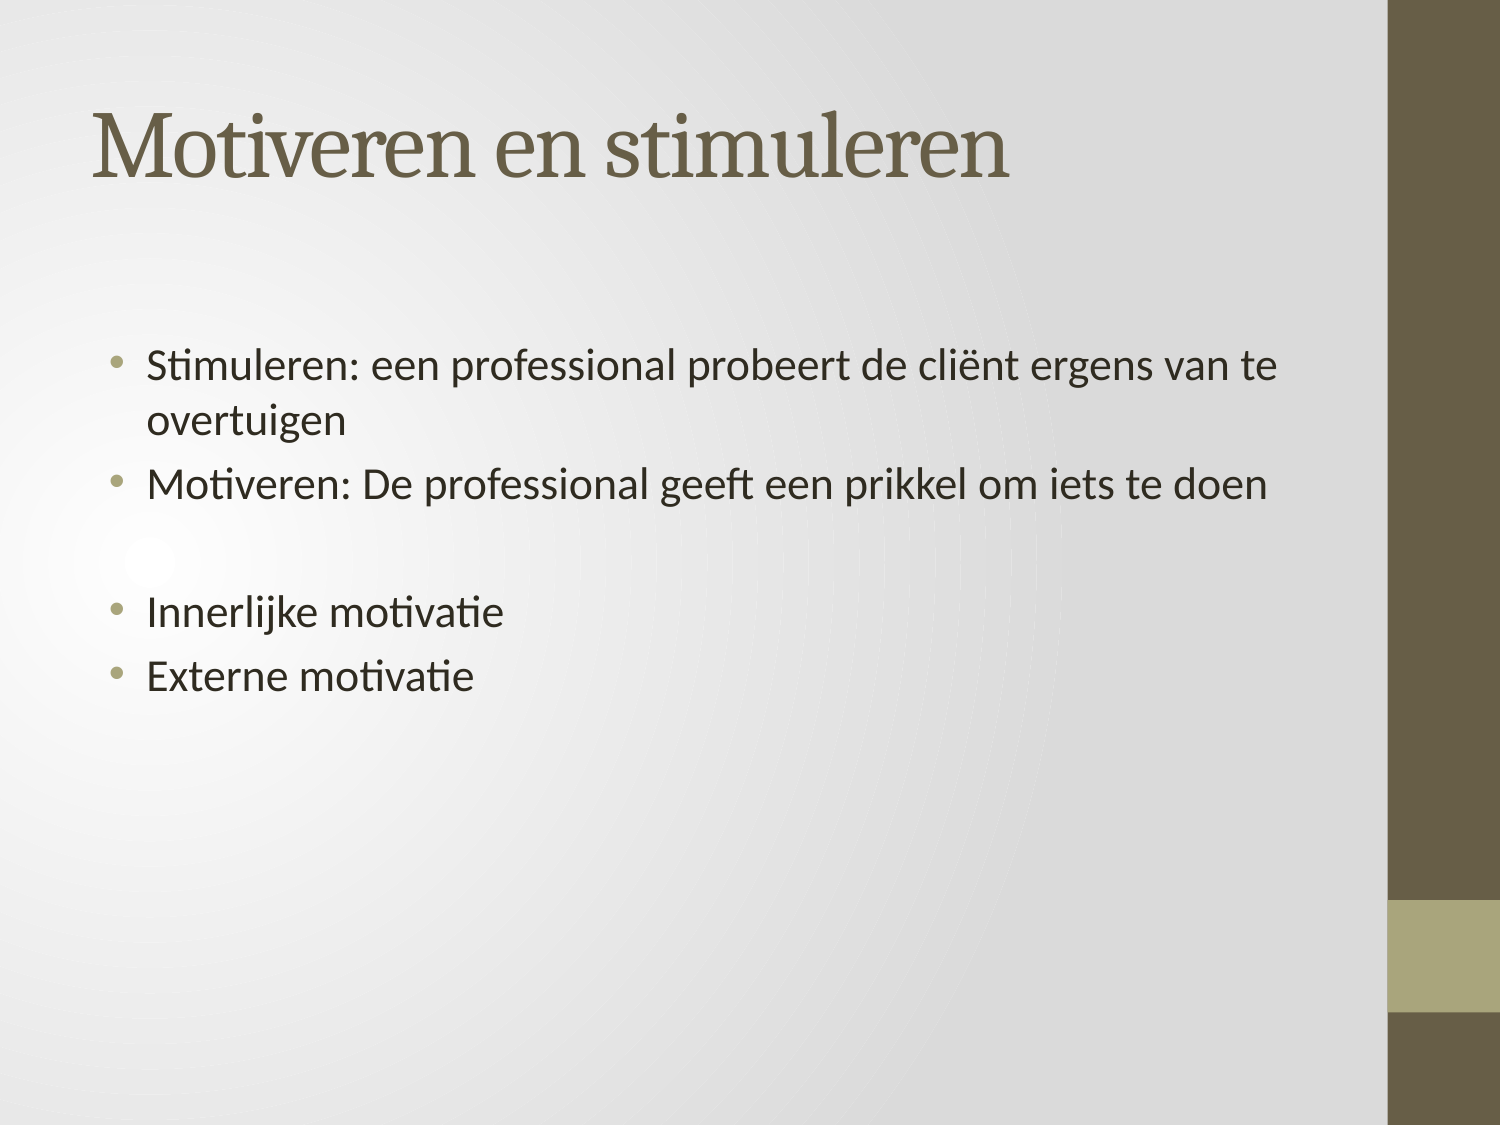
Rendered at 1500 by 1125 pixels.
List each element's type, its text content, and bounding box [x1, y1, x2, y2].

list Stimuleren: een professional probeert de cliënt ergens van te overtuigen Motiveren: De professional geeft een prikkel om iets te doen Innerlijke motivatie Externe motivatie [75, 262, 1325, 1050]
title Motiveren en stimuleren [75, 45, 1325, 233]
